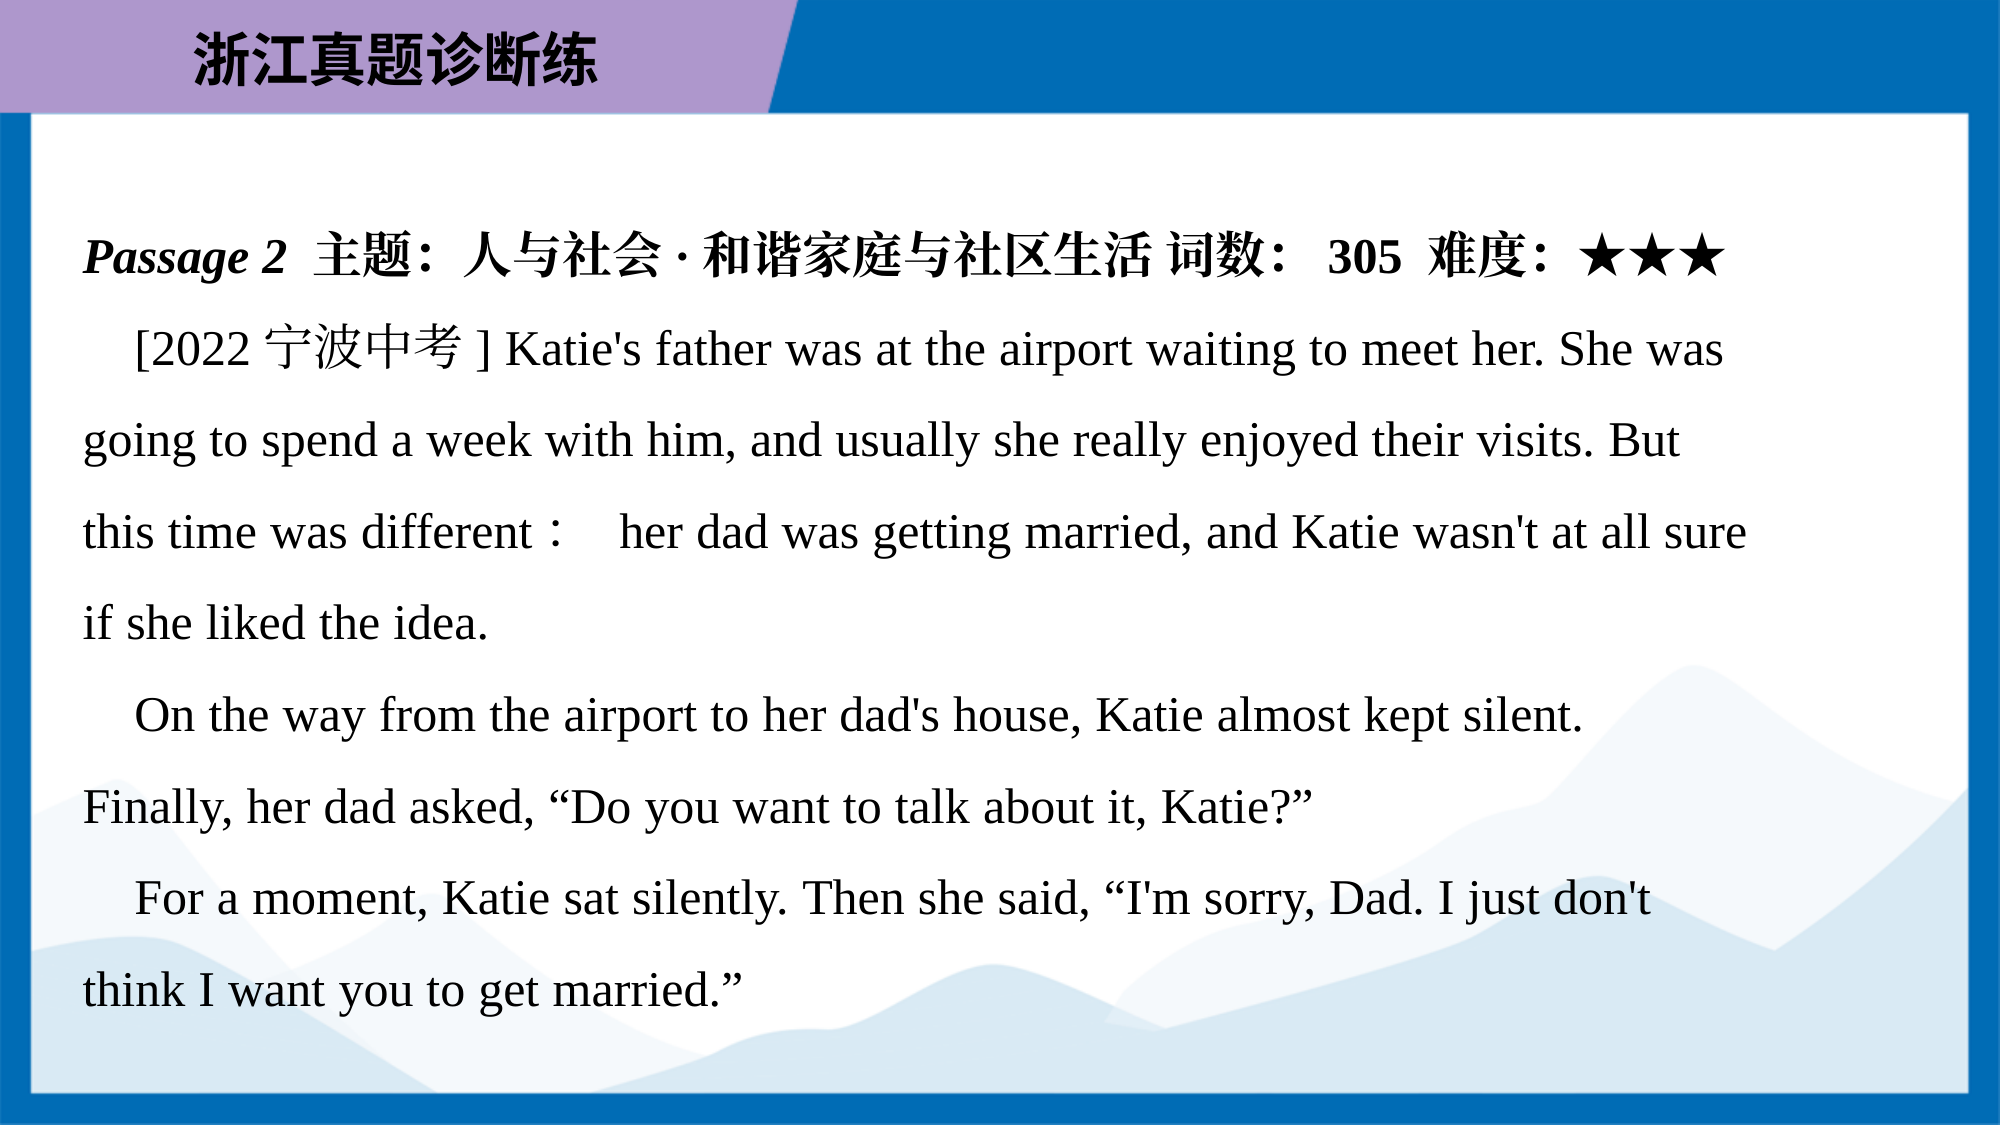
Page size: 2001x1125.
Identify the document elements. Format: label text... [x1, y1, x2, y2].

text_box Passage 2 主题：人与社会·和谐家庭与社区生活 词数：305 难度：★★★ [2022宁波中考] Katie's father was at the airport waiting to meet her. She was going to spend a week with him, and usually she really enjoyed their visits. But this time was different： her dad was getting married, and Katie wasn't at all sure if she liked the idea. On the way from the airport to her dad's house, Katie almost kept silent. Finally, her dad asked, “Do you want to talk about it, Katie?” For a moment, Katie sat silently. Then she said, “I'm sorry, Dad. I just don't think I want you to get married.” [82, 191, 1917, 1017]
picture [0, 0, 2000, 1125]
